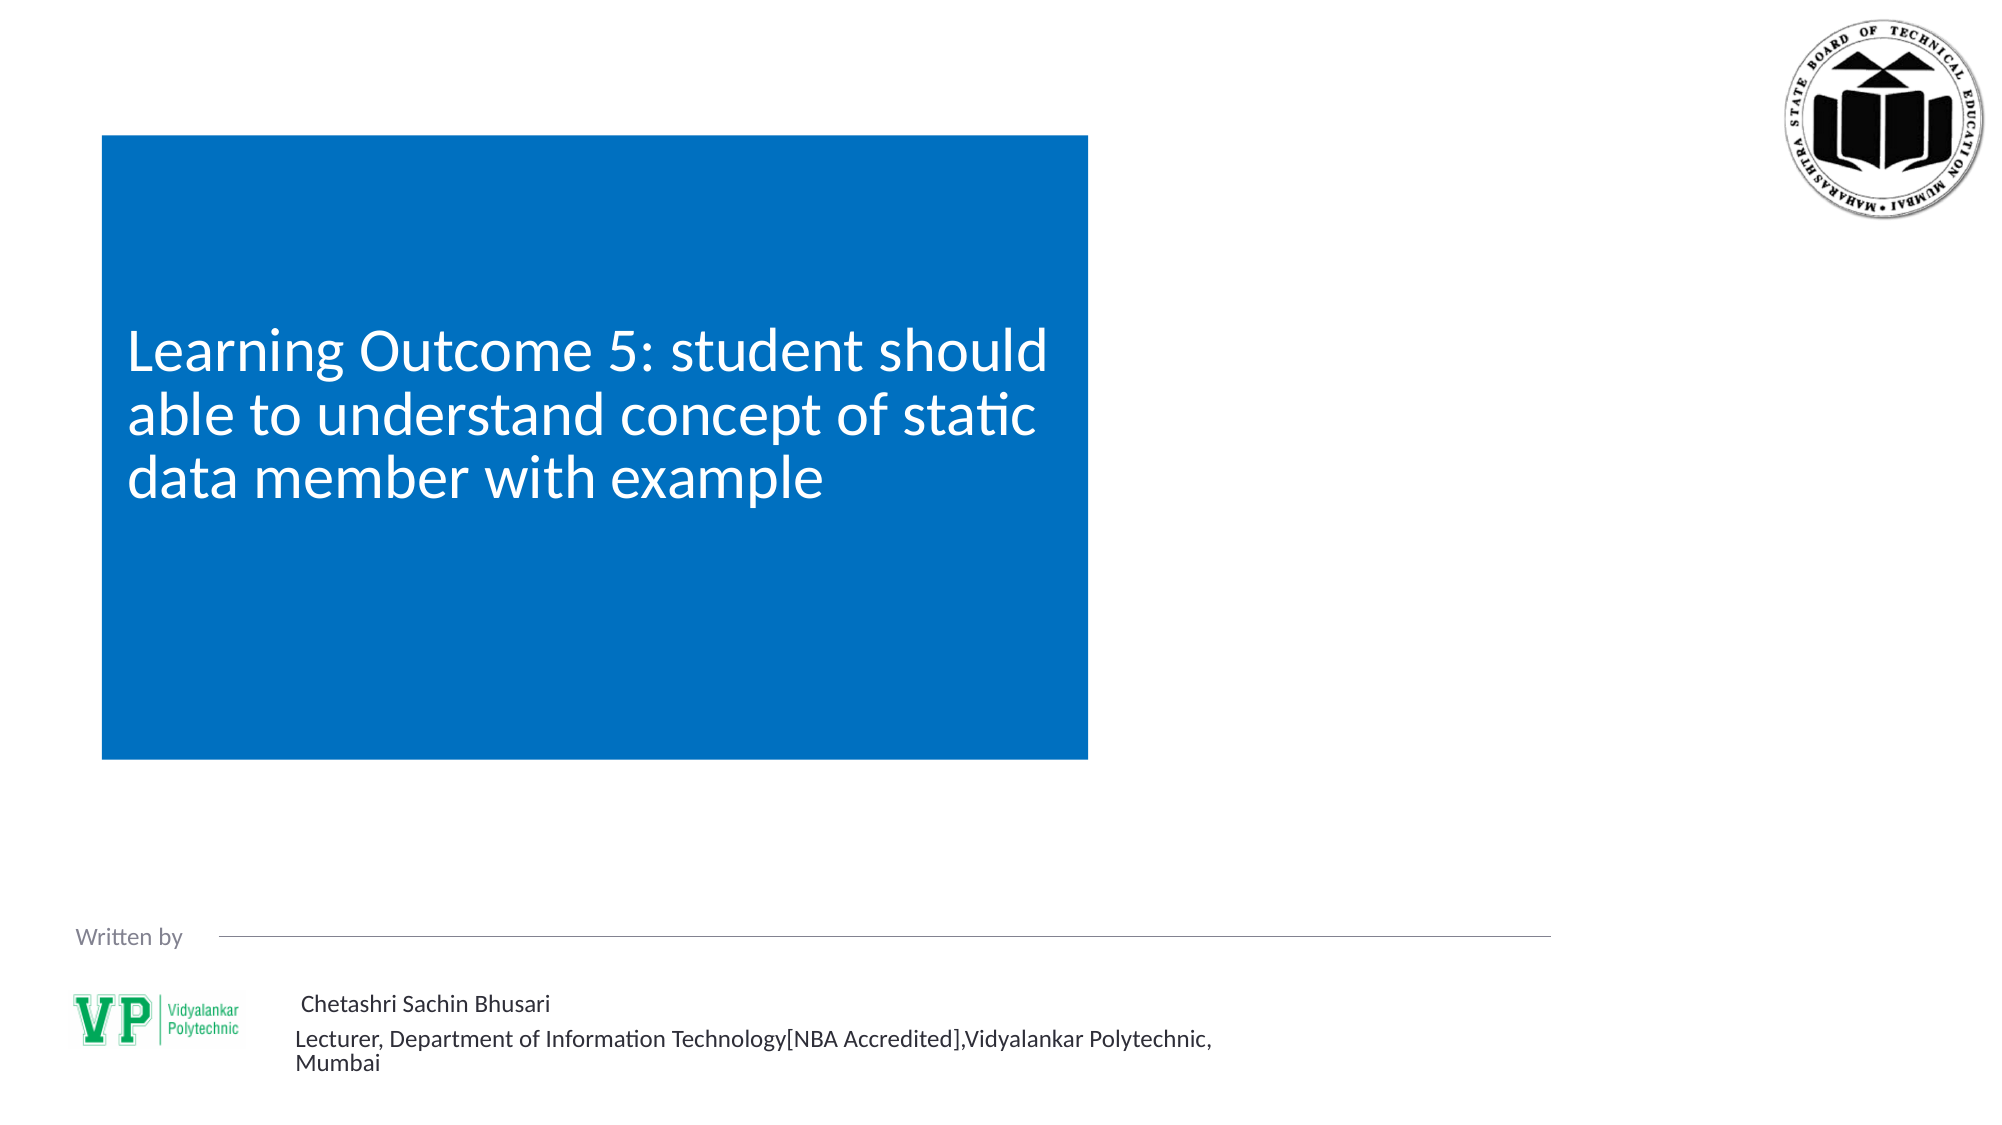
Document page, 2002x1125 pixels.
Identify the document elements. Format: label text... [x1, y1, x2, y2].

picture [68, 990, 246, 1050]
title Learning Outcome 5: student should able to understand concept of static data member with example [127, 320, 1087, 524]
list Lecturer, Department of Information Technology[NBA Accredited],Vidyalankar Polytechnic, Mumbai [295, 1028, 1302, 1058]
list Chetashri Sachin Bhusari [295, 990, 726, 1017]
picture [1764, 0, 2001, 237]
